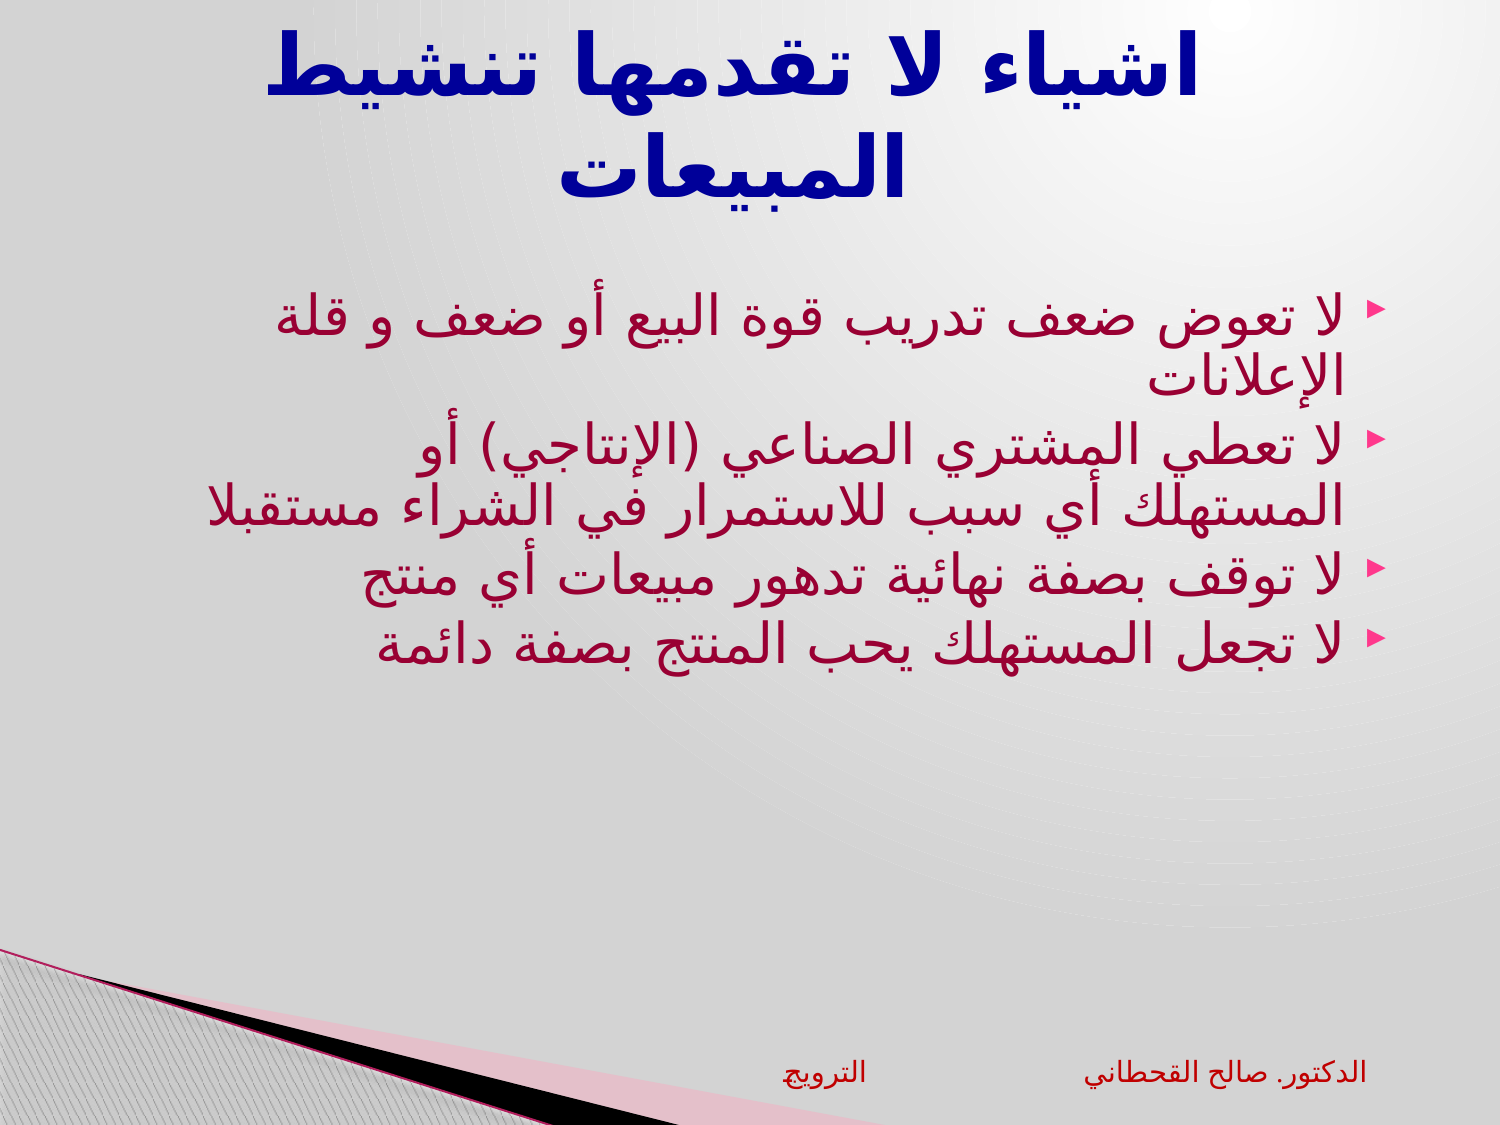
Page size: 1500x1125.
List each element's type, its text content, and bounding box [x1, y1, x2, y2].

title اشياء لا تقدمها تنشيط المبيعات [99, 37, 1367, 188]
footer الترويج الدكتور. صالح القحطاني [585, 1041, 1383, 1125]
list لا تعوض ضعف تدريب قوة البيع أو ضعف و قلة الإعلانات لا تعطي المشتري الصناعي (الإنتاجي) أو المستهلك أي سبب للاستمرار في الشراء مستقبلا لا توقف بصفة نهائية تدهور مبيعات أي منتج لا تجعل المستهلك يحب المنتج بصفة دائمة [171, 278, 1423, 1051]
